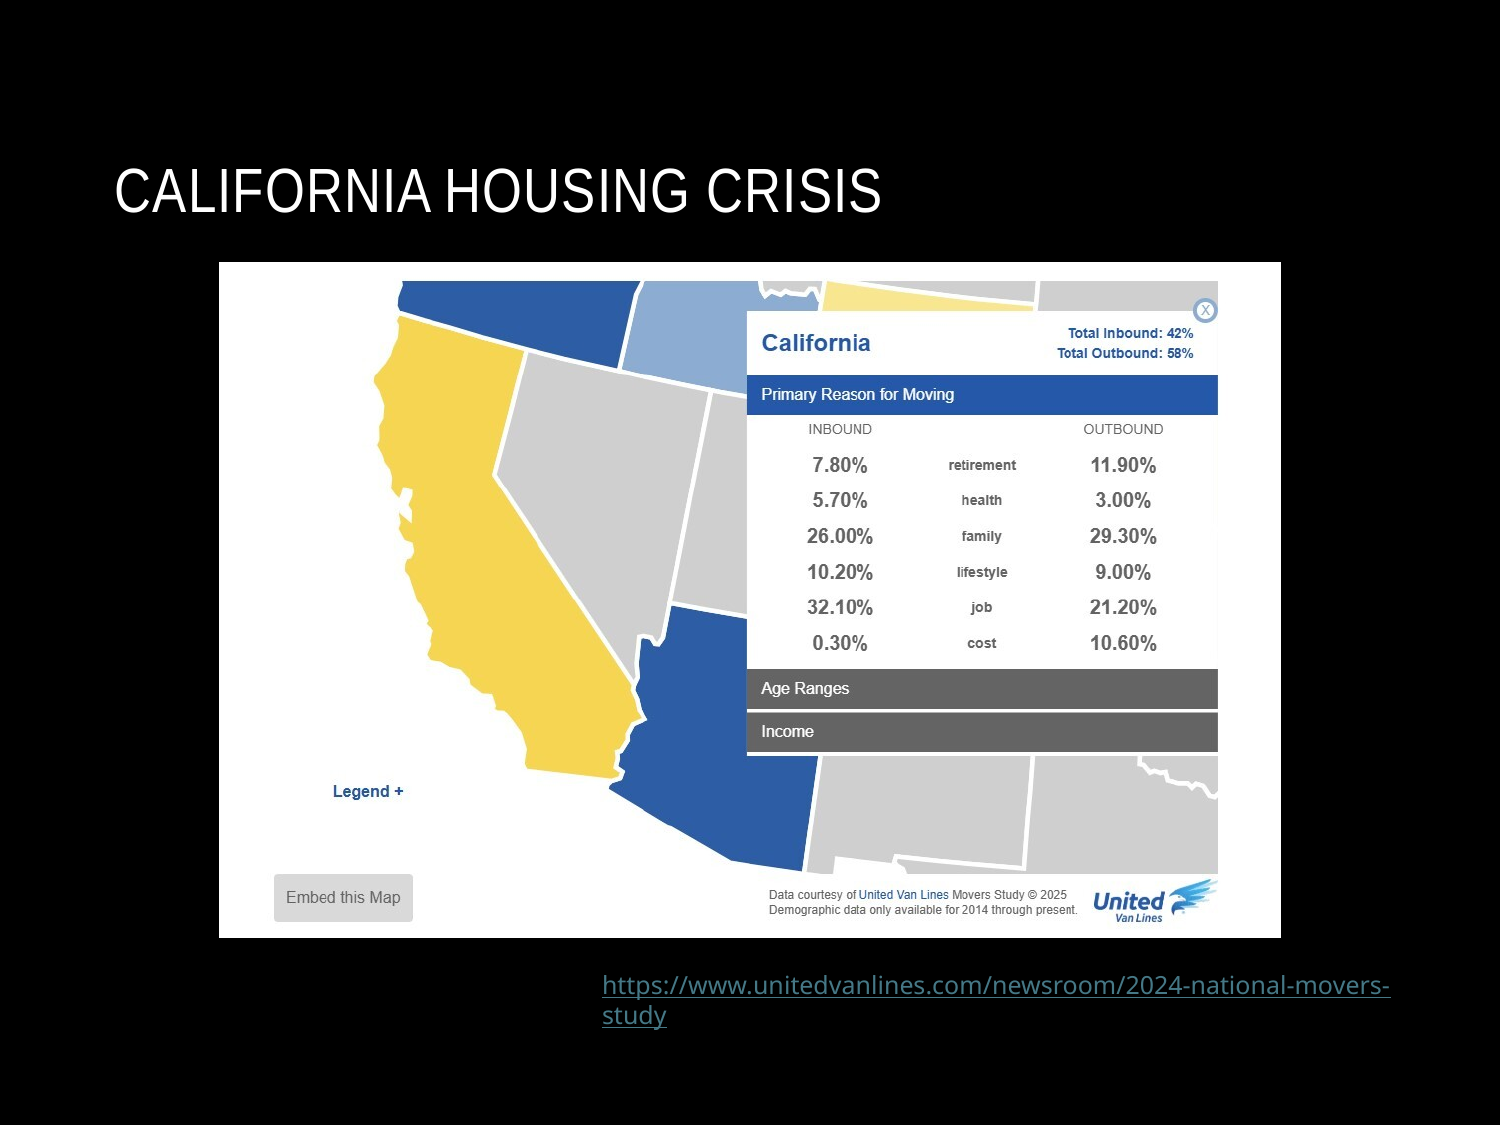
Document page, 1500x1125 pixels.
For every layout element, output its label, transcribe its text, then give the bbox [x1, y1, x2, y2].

text_box https://www.unitedvanlines.com/newsroom/2024-national-movers-study [437, 962, 1419, 1037]
title CALIFORNIA HOUSING CRISIS [99, 45, 1400, 233]
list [219, 262, 1281, 938]
